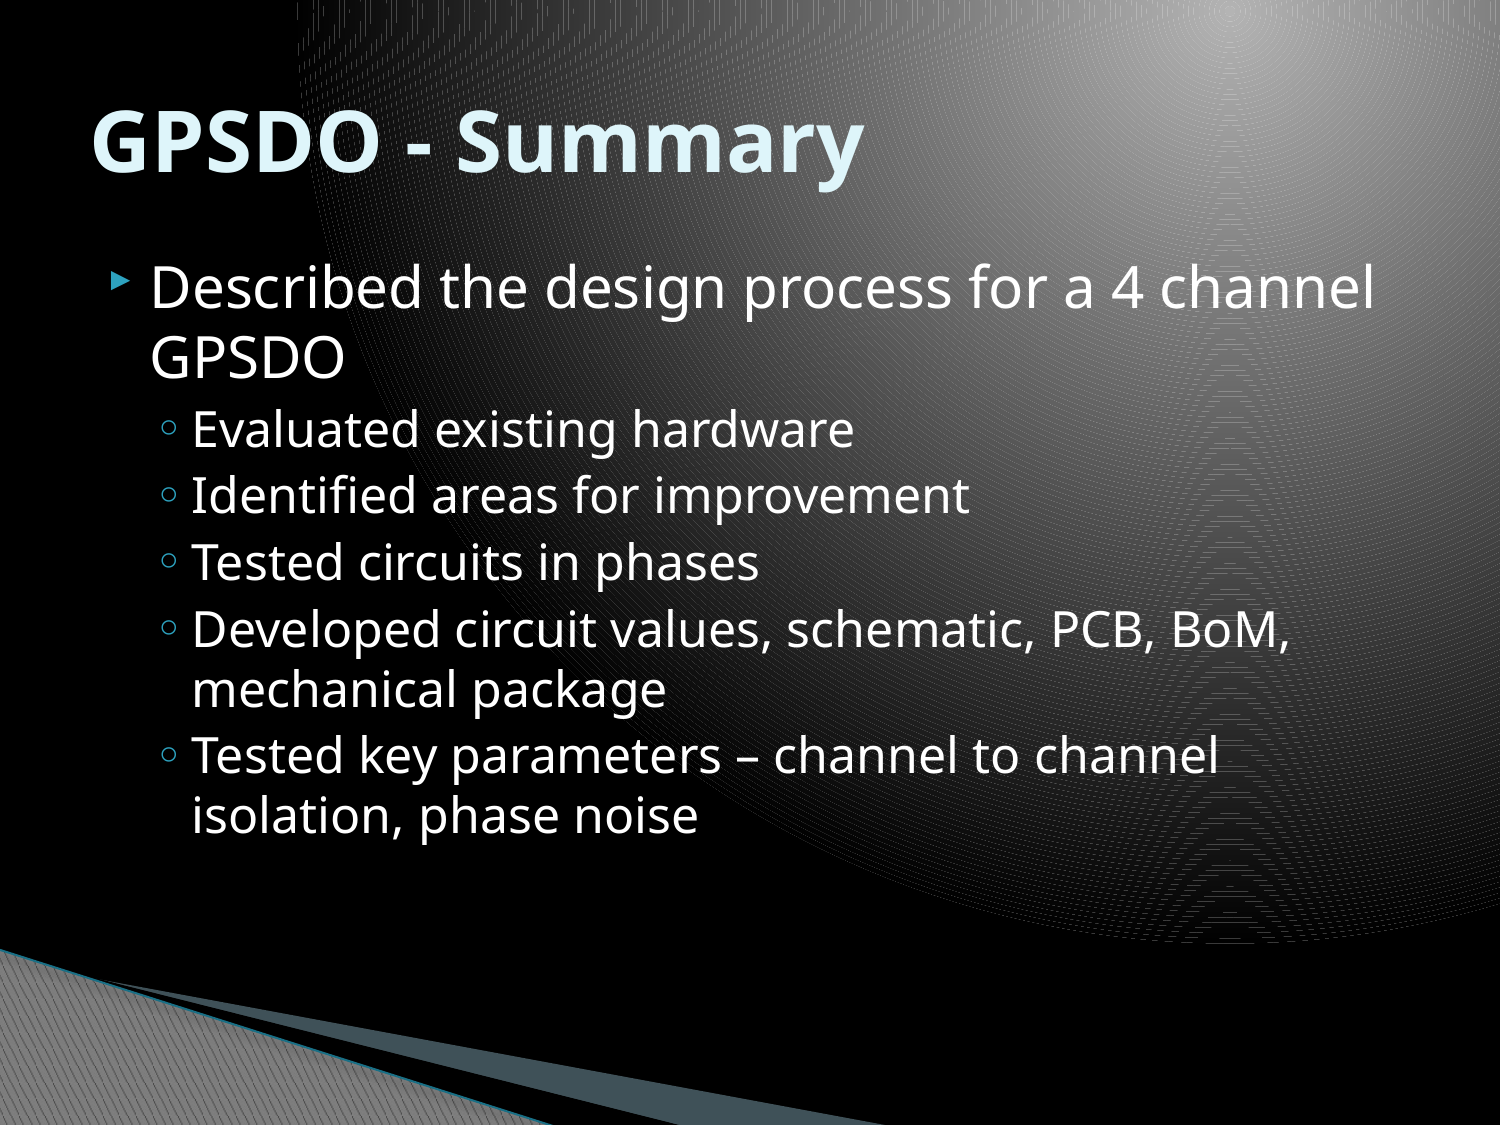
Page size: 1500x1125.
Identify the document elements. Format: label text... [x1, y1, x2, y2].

list Described the design process for a 4 channel GPSDO Evaluated existing hardware Identified areas for improvement Tested circuits in phases Developed circuit values, schematic, PCB, BoM, mechanical package Tested key parameters – channel to channel isolation, phase noise [75, 243, 1450, 986]
title GPSDO - Summary [75, 45, 1425, 233]
picture [0, 952, 543, 1125]
